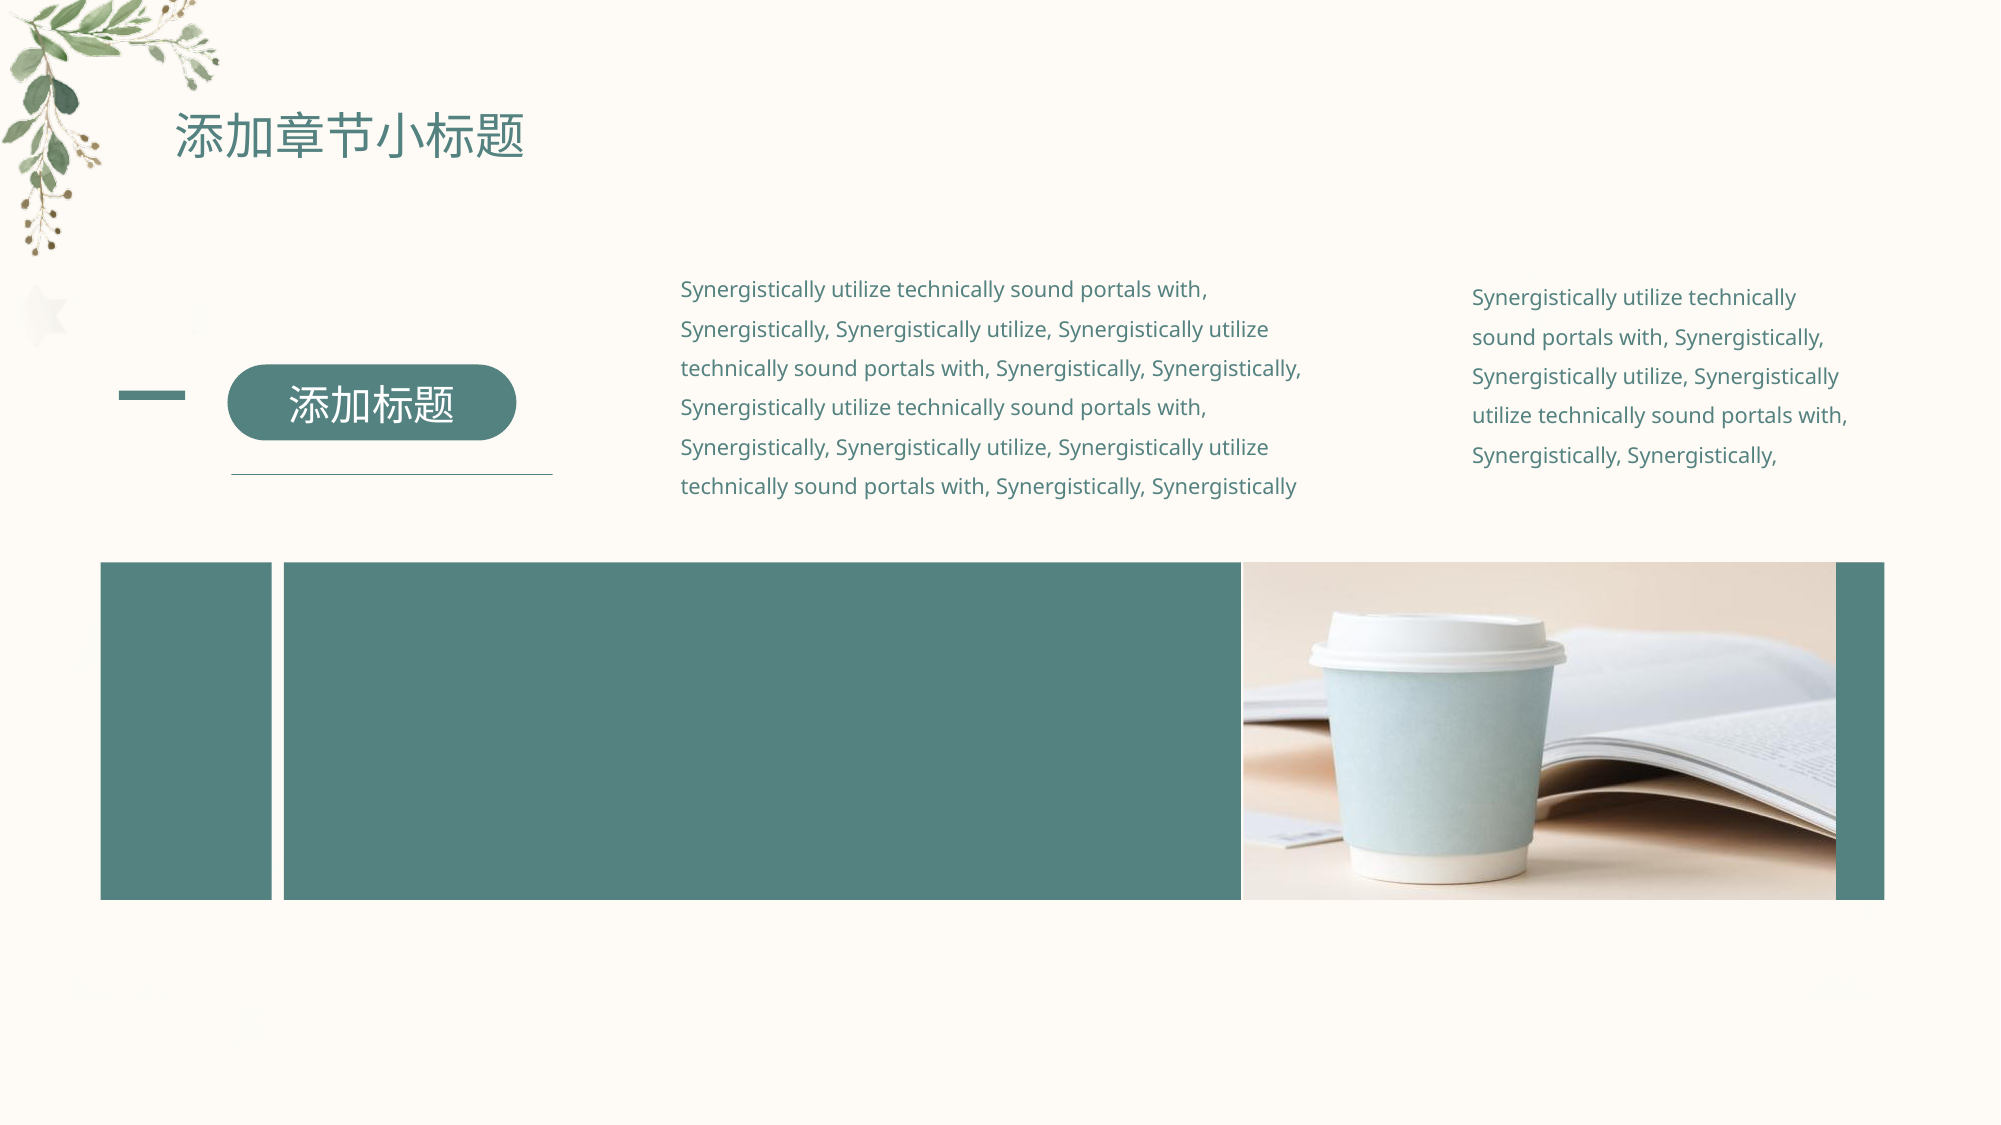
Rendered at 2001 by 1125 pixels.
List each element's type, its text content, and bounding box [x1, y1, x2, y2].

text_box 添加章节小标题 [257, 96, 592, 172]
text_box [282, 560, 1243, 902]
text_box Synergistically utilize technically sound portals with, Synergistically, Synergistically utilize, Synergistically utilize technically sound portals with, Synergistically, Synergistically, [1472, 270, 1858, 468]
picture [0, 0, 2001, 1125]
text_box [99, 560, 274, 902]
text_box 添加标题 [258, 370, 486, 436]
text_box Synergistically utilize technically sound portals with, Synergistically, Synergistically utilize, Synergistically utilize technically sound portals with, Synergistically, Synergistically, Synergistically utilize technically sound portals with, Synergistically, Synergistically utilize, Synergistically utilize technically sound portals with, Synergistically, Synergistically [680, 262, 1320, 500]
text_box [225, 362, 519, 443]
text_box [117, 388, 187, 402]
text_box [1243, 560, 1834, 902]
text_box [1834, 560, 1886, 902]
